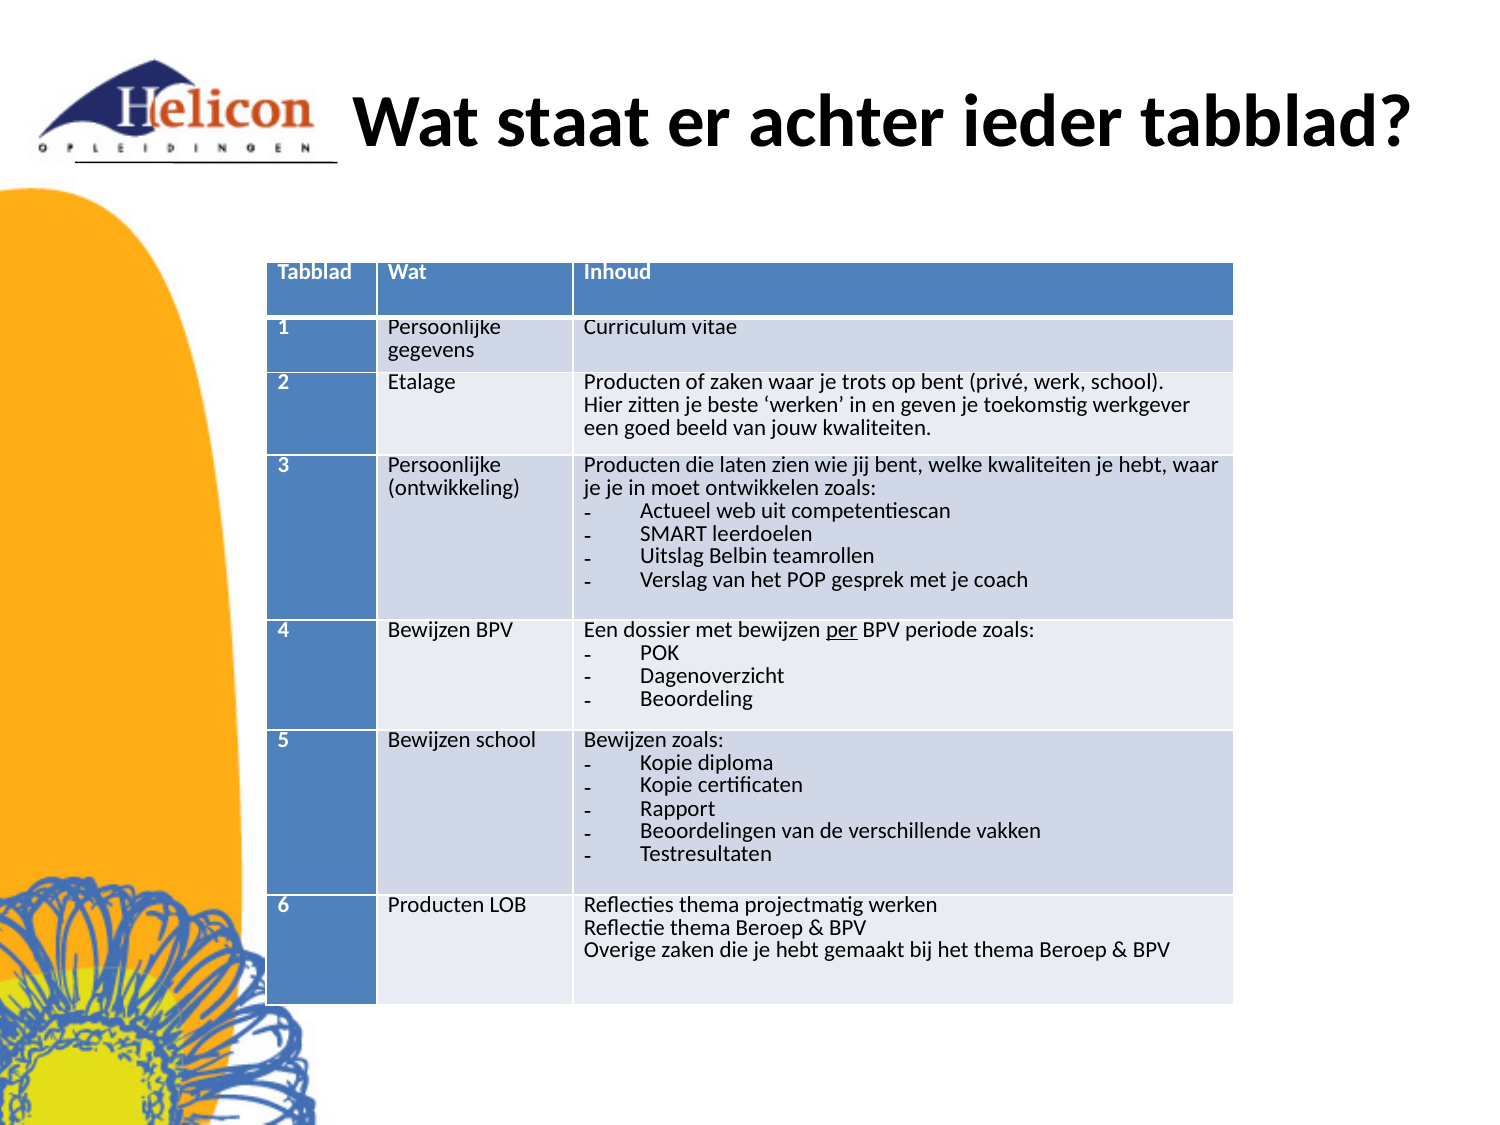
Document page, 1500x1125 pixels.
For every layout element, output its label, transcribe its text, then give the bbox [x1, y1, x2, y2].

table_cell Bewijzen zoals: Kopie diploma Kopie certificaten Rapport Beoordelingen van de verschillende vakken Testresultaten [574, 731, 1233, 894]
table_cell Curriculum vitae [574, 320, 1233, 372]
table_cell 1 [267, 320, 376, 372]
table_cell 4 [267, 621, 376, 729]
table_cell 5 [267, 731, 376, 894]
table_cell Producten die laten zien wie jij bent, welke kwaliteiten je hebt, waar je je in moet ontwikkelen zoals: Actueel web uit competentiescan SMART leerdoelen Uitslag Belbin teamrollen Verslag van het POP gesprek met je coach [574, 456, 1233, 619]
table_cell Bewijzen BPV [378, 621, 572, 729]
table_cell Bewijzen school [378, 731, 572, 894]
table_cell 6 [267, 896, 376, 1004]
table_header Wat [378, 263, 572, 315]
title Wat staat er achter ieder tabblad? [337, 66, 1471, 167]
table_cell Producten LOB [378, 896, 572, 1004]
picture [0, 0, 1500, 1125]
table_cell Producten of zaken waar je trots op bent (privé, werk, school). Hier zitten je beste ‘werken’ in en geven je toekomstig werkgever een goed beeld van jouw kwaliteiten. [574, 373, 1233, 454]
table_cell Persoonlijke (ontwikkeling) [378, 456, 572, 619]
table_cell Etalage [378, 373, 572, 454]
table_header Inhoud [574, 263, 1233, 315]
table_cell 3 [267, 456, 376, 619]
table_cell Persoonlijke gegevens [378, 320, 572, 372]
table_header Tabblad [267, 263, 376, 315]
table_cell Reflecties thema projectmatig werken Reflectie thema Beroep & BPV Overige zaken die je hebt gemaakt bij het thema Beroep & BPV [574, 896, 1233, 1004]
table_cell Een dossier met bewijzen per BPV periode zoals: POK Dagenoverzicht Beoordeling [574, 621, 1233, 729]
table_cell 2 [267, 373, 376, 454]
